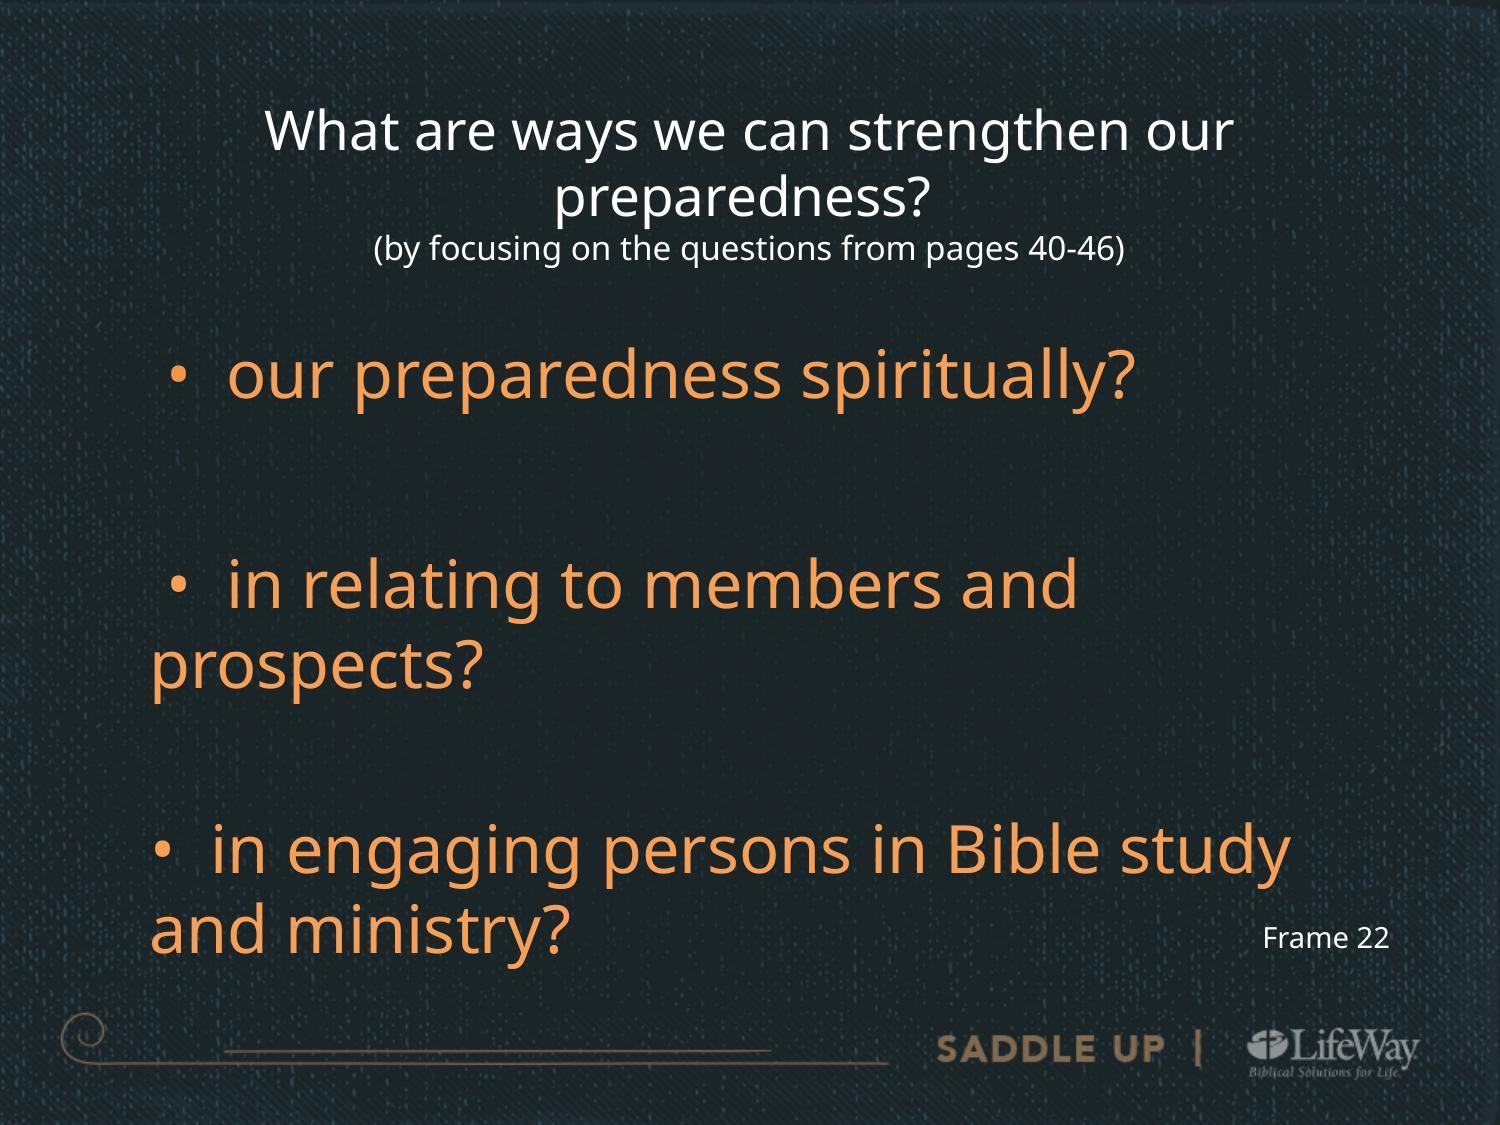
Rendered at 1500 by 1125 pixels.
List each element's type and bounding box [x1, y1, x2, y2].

list [0, 0, 1500, 1125]
